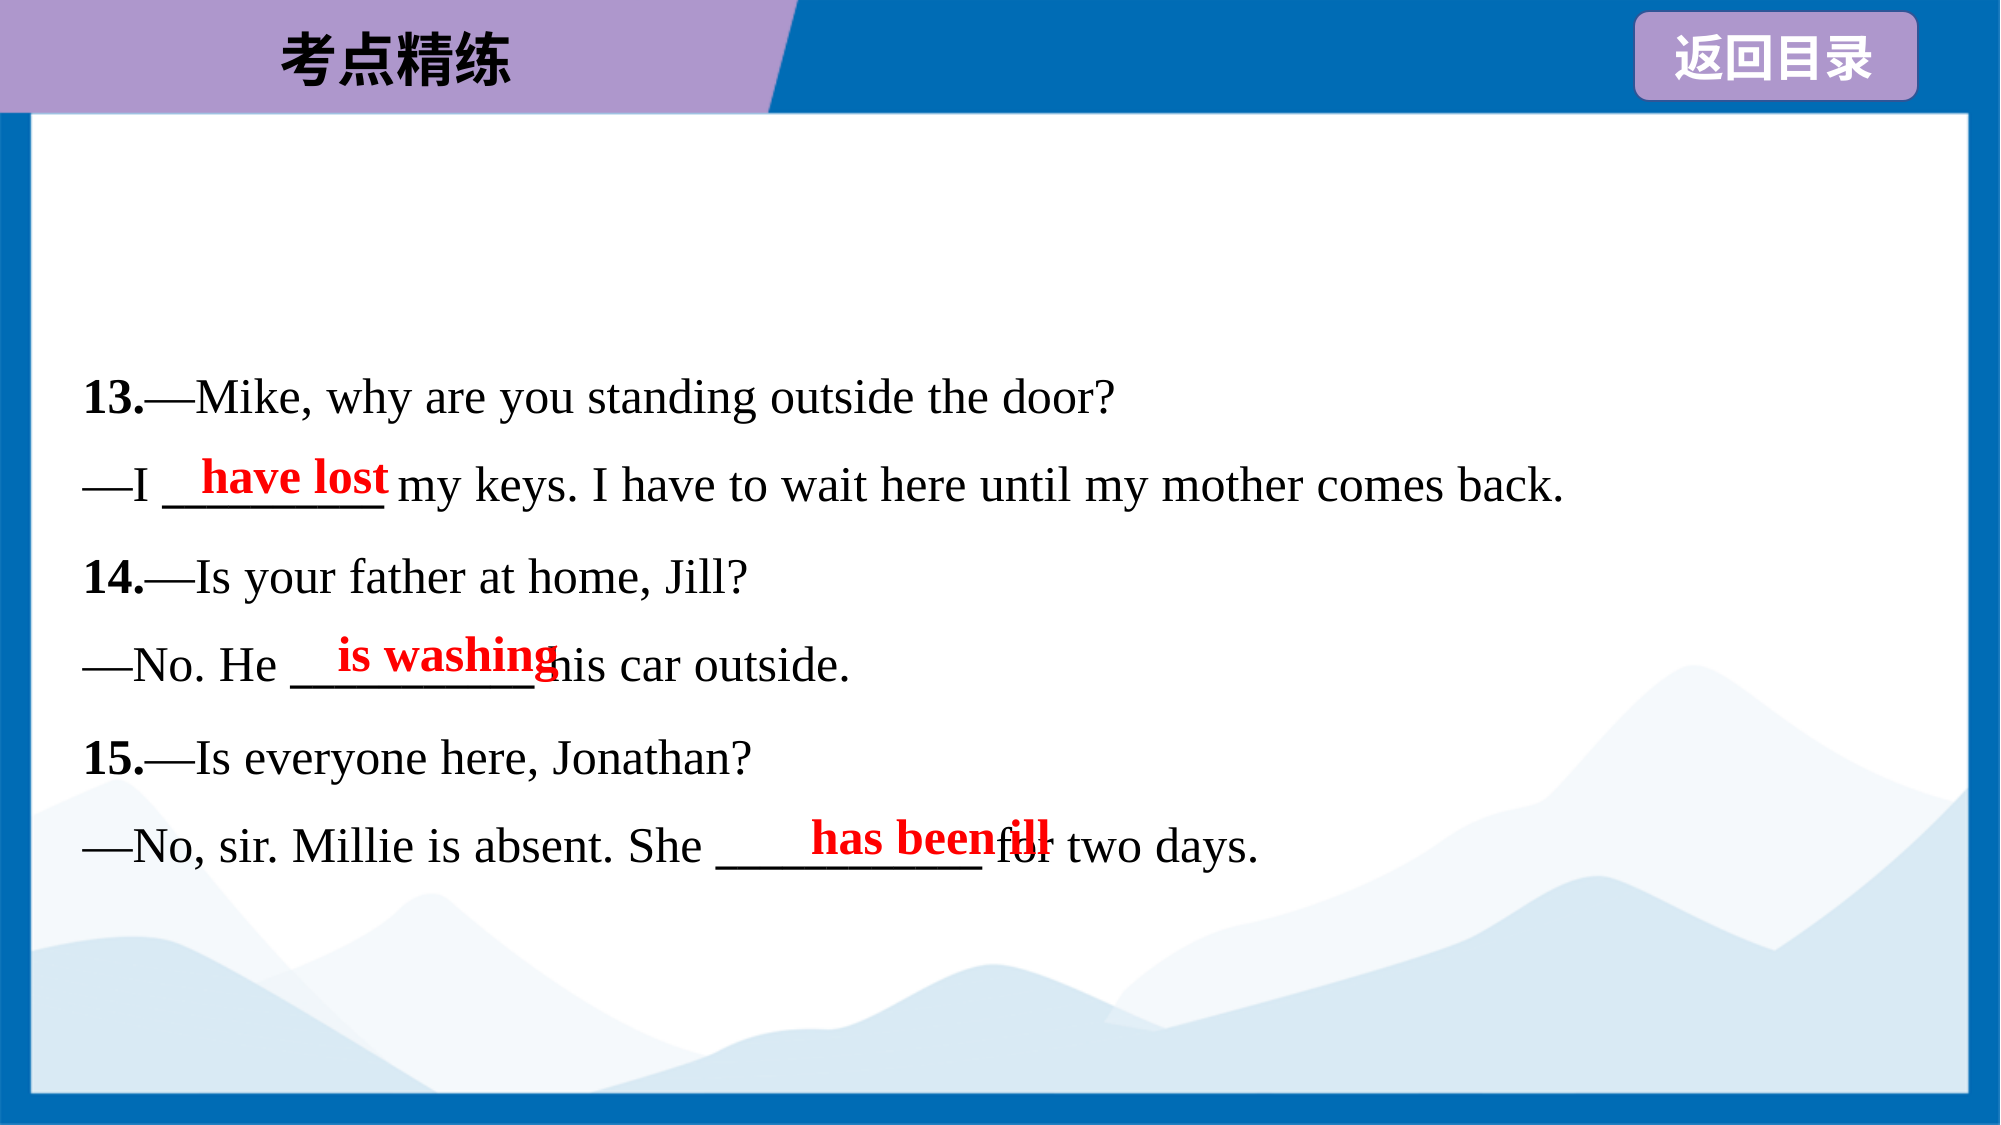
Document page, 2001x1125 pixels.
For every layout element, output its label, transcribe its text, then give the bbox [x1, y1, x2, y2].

text_box has been ill [780, 776, 1082, 855]
text_box 13.—Mike, why are you standing outside the door? —I __________ my keys. I have to wait here until my mother comes back. [82, 332, 1917, 502]
text_box have lost [176, 415, 414, 494]
text_box is washing [313, 593, 584, 672]
picture [0, 0, 2000, 1125]
text_box 14.—Is your father at home, Jill? —No. He ___________ his car outside. [82, 512, 1917, 682]
text_box 15.—Is everyone here, Jonathan? —No, sir. Millie is absent. She ____________ for two days. [82, 693, 1917, 863]
